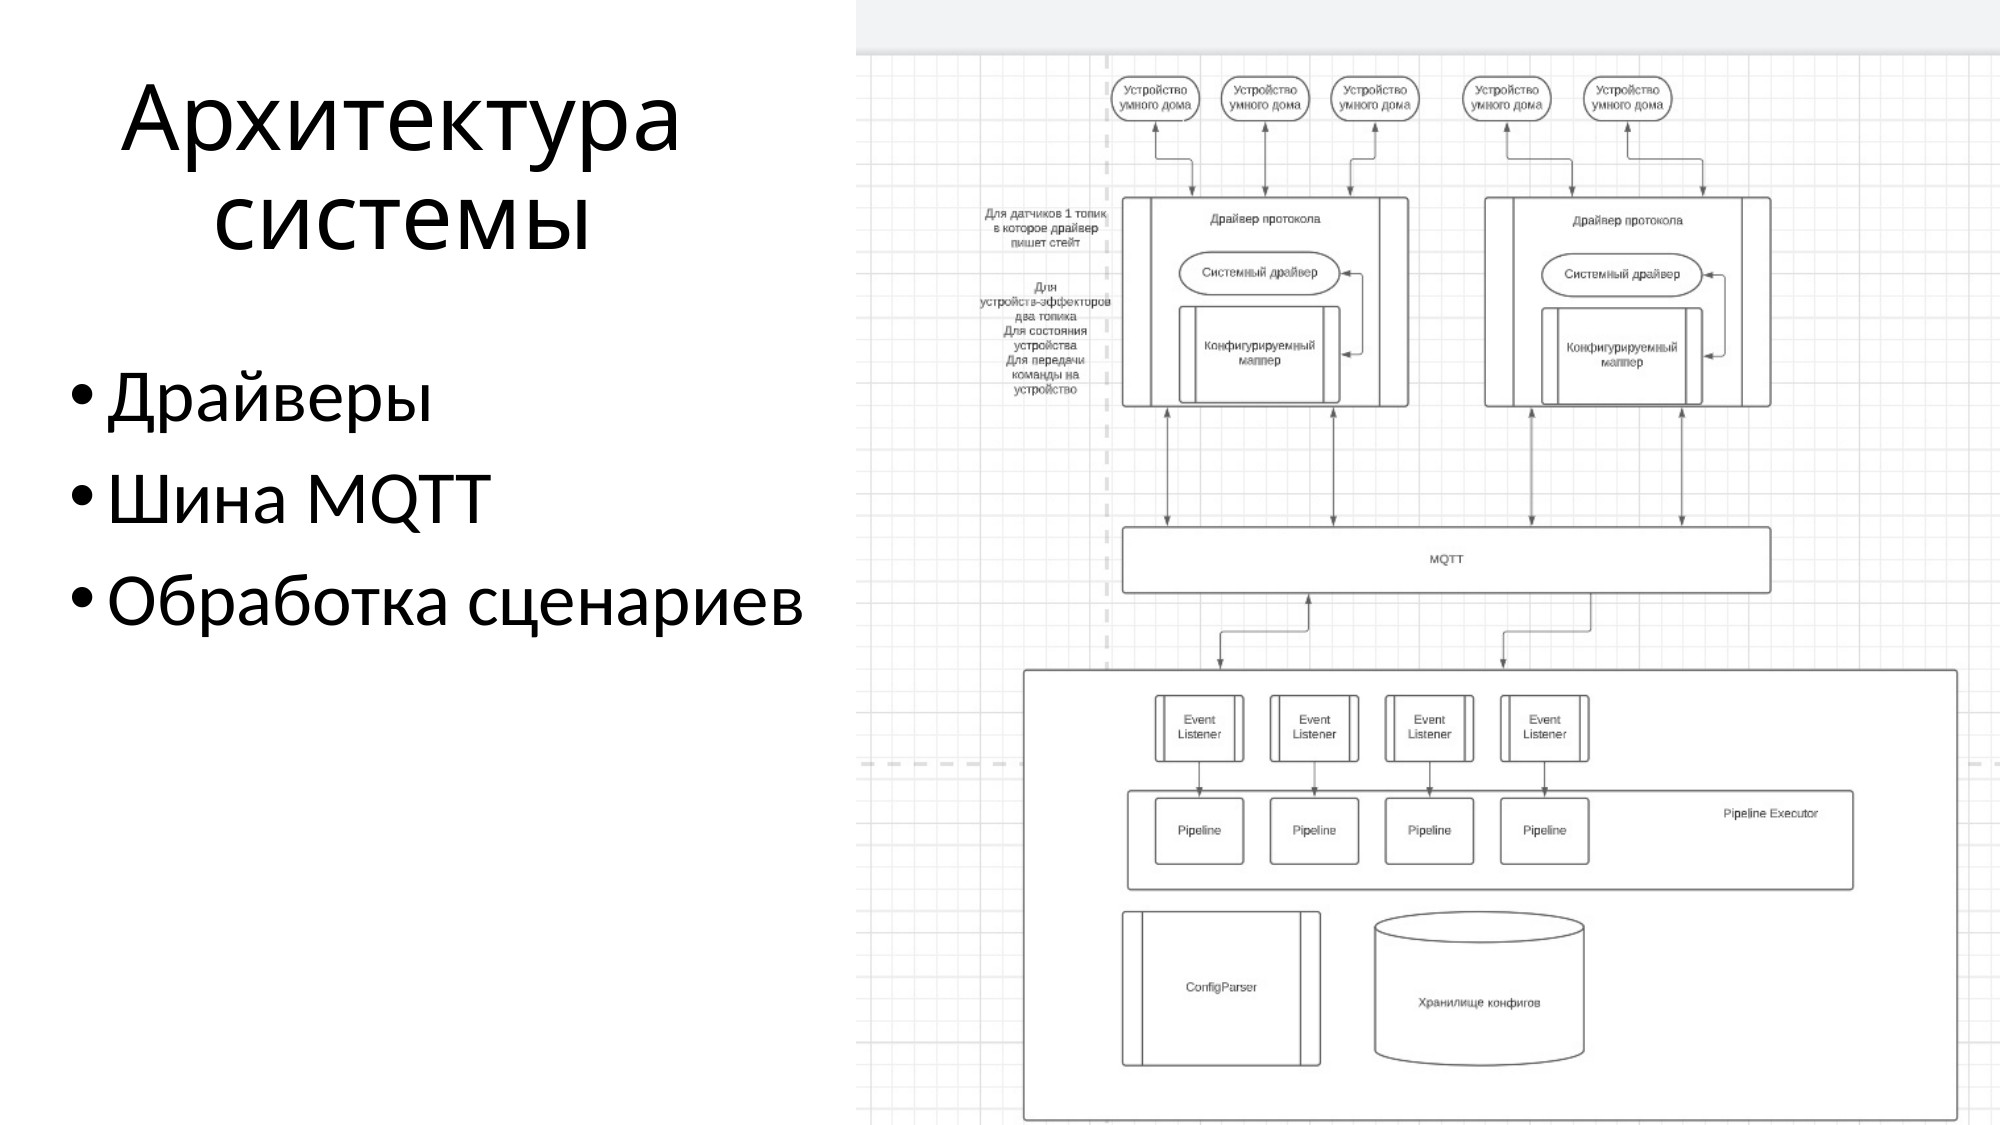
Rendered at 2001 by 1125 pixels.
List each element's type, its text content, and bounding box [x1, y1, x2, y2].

title Архитектура системы [19, 61, 787, 279]
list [855, 0, 2000, 1125]
text_box Драйверы Шина MQTT Обработка сценариев [54, 349, 855, 1064]
